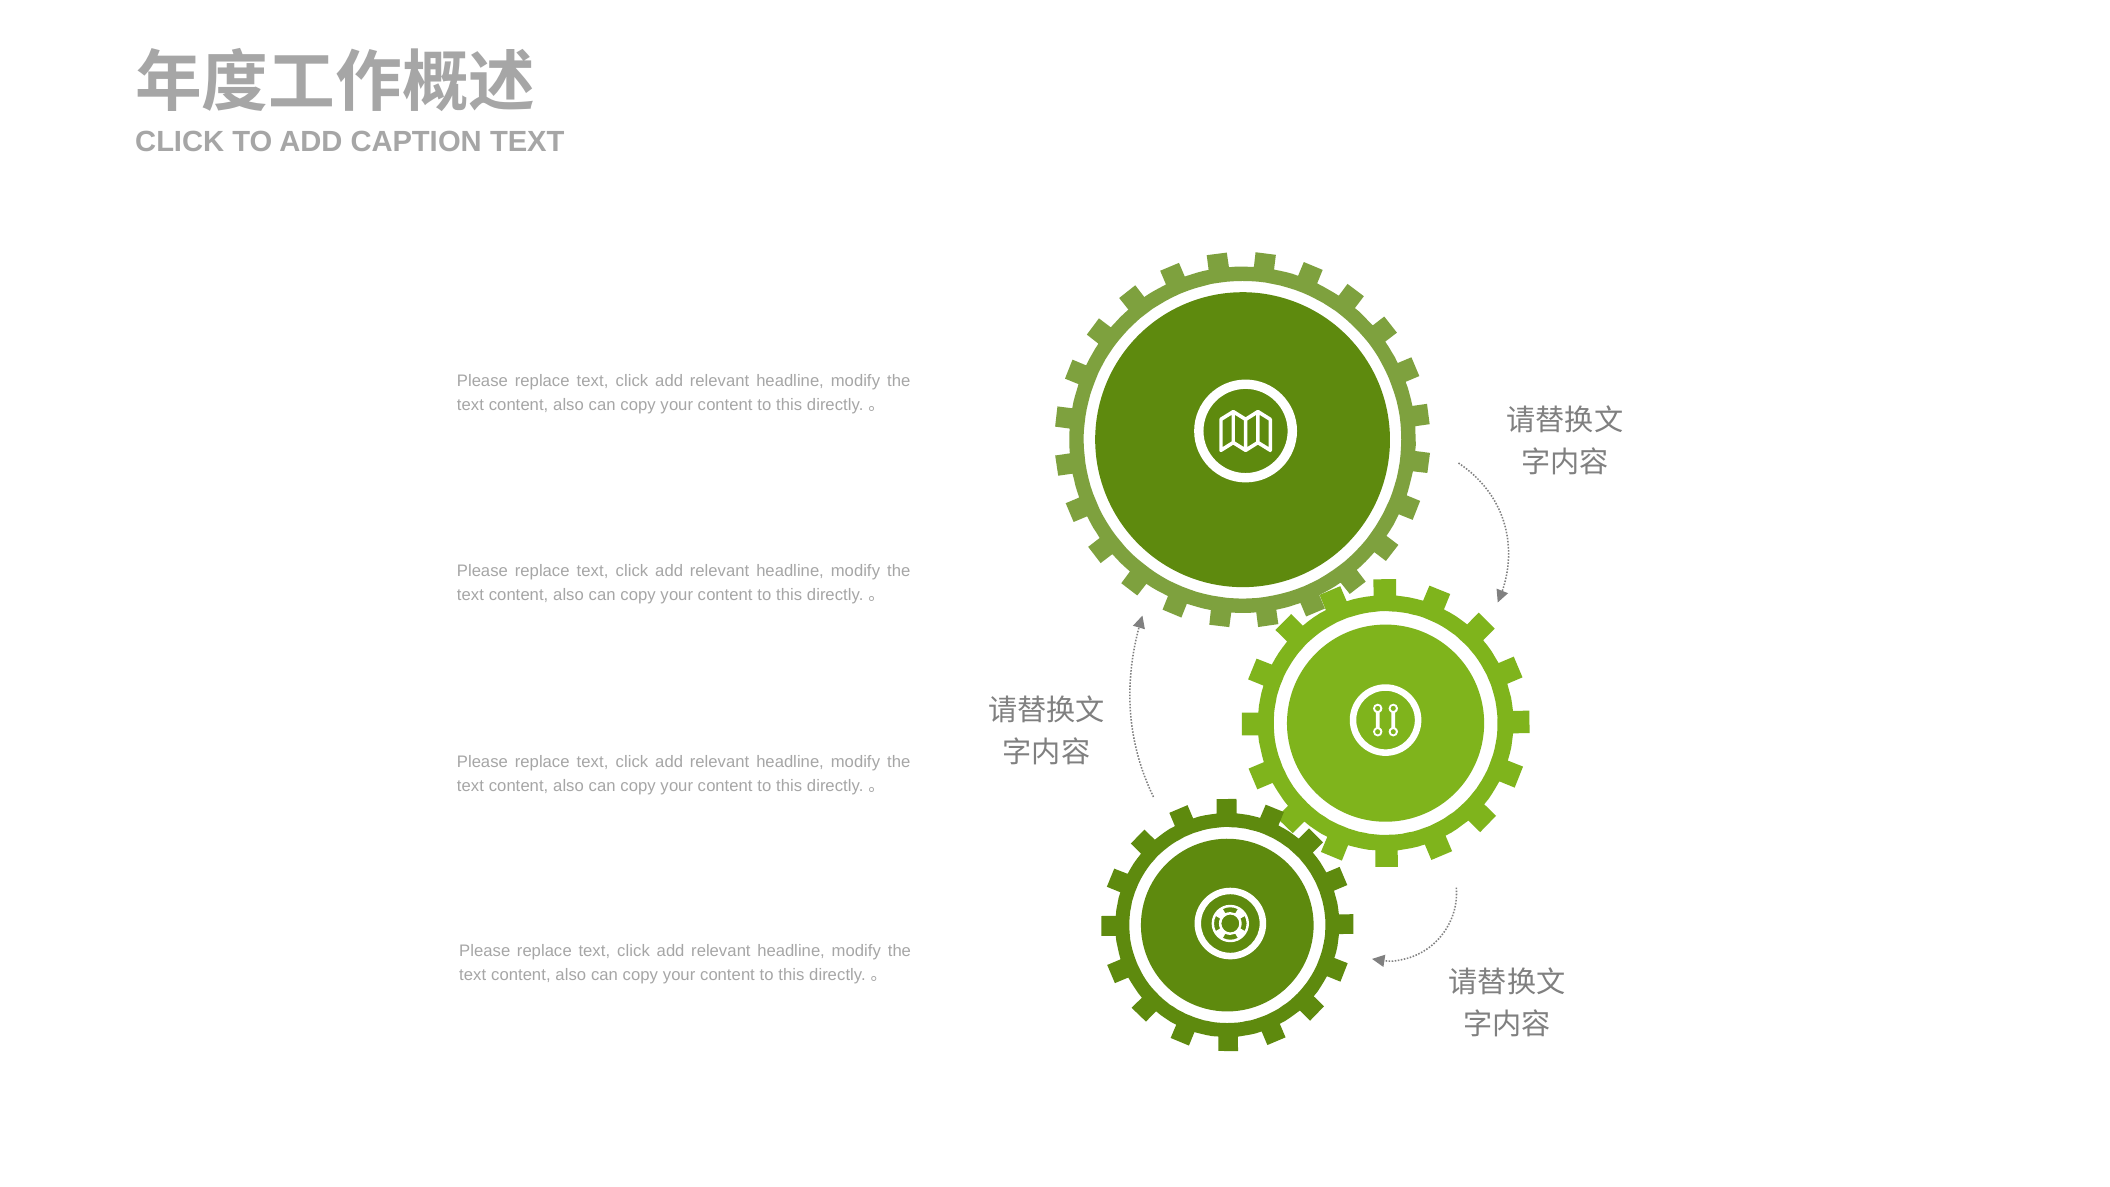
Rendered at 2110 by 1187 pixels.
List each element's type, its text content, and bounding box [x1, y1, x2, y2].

text_box 年度工作概述 [135, 38, 596, 119]
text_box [896, 368, 1669, 902]
text_box Please replace text, click add relevant headline, modify the text content, also can copy your content to this directly.。 [444, 928, 939, 991]
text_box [1194, 887, 1267, 960]
text_box CLICK TO ADD CAPTION TEXT [135, 122, 596, 158]
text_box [1349, 684, 1422, 756]
text_box 请替换文字内容 [1425, 947, 1589, 1032]
text_box Please replace text, click add relevant headline, modify the text content, also can copy your content to this directly.。 [439, 547, 896, 636]
text_box Please replace text, click add relevant headline, modify the text content, also can copy your content to this directly.。 [439, 357, 929, 446]
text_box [1194, 379, 1298, 483]
text_box Please replace text, click add relevant headline, modify the text content, also can copy your content to this directly.。 [439, 737, 896, 827]
